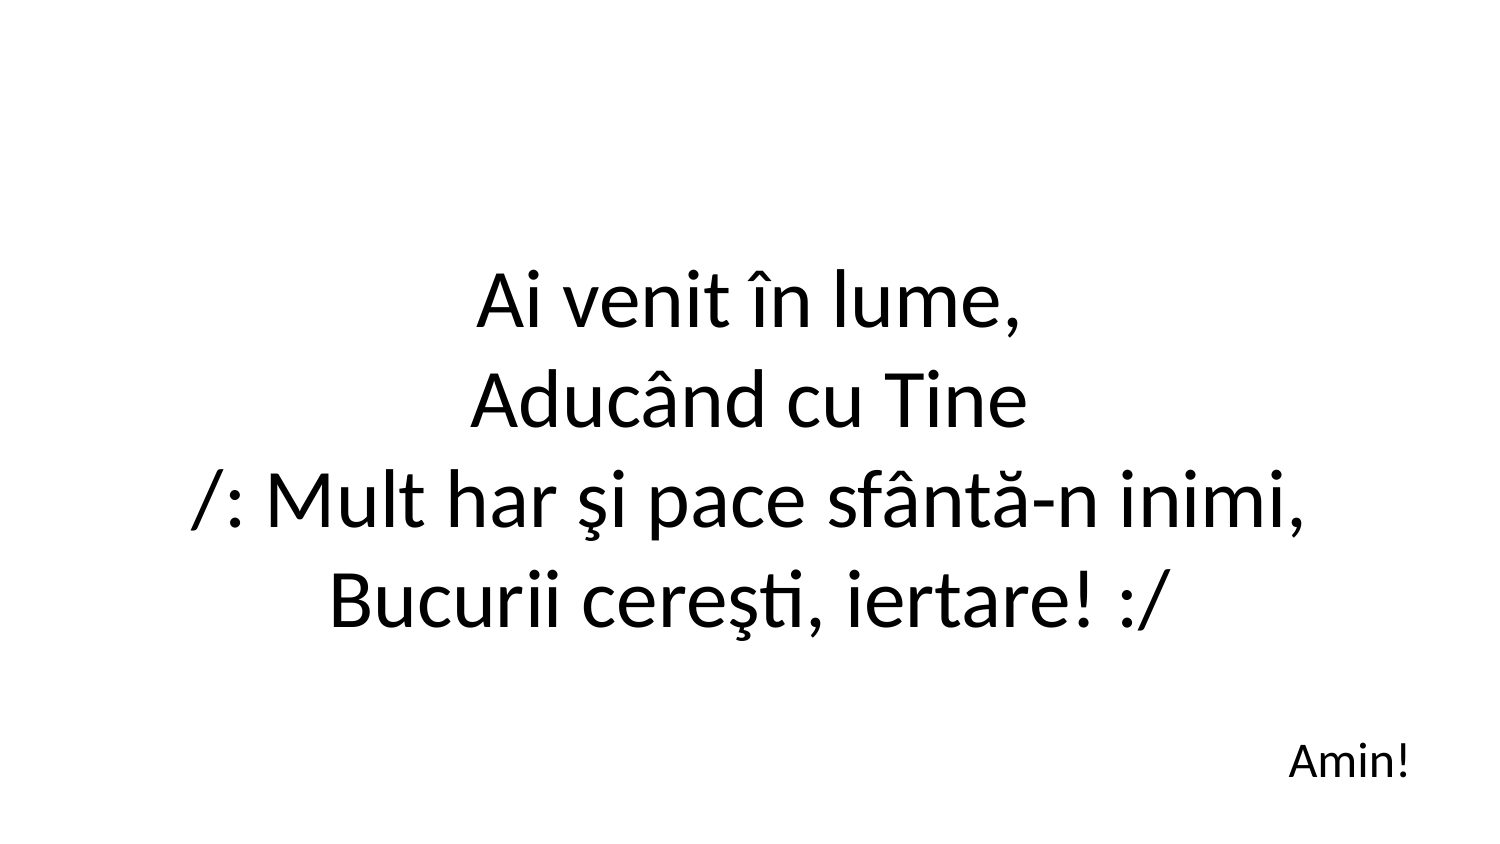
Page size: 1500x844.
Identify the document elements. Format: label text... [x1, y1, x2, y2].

text_box Ai venit în lume, Aducând cu Tine /: Mult har şi pace sfântă-n inimi, Bucurii cereşti, iertare! :/ [176, 192, 1323, 652]
text_box Amin! [1273, 674, 1427, 795]
